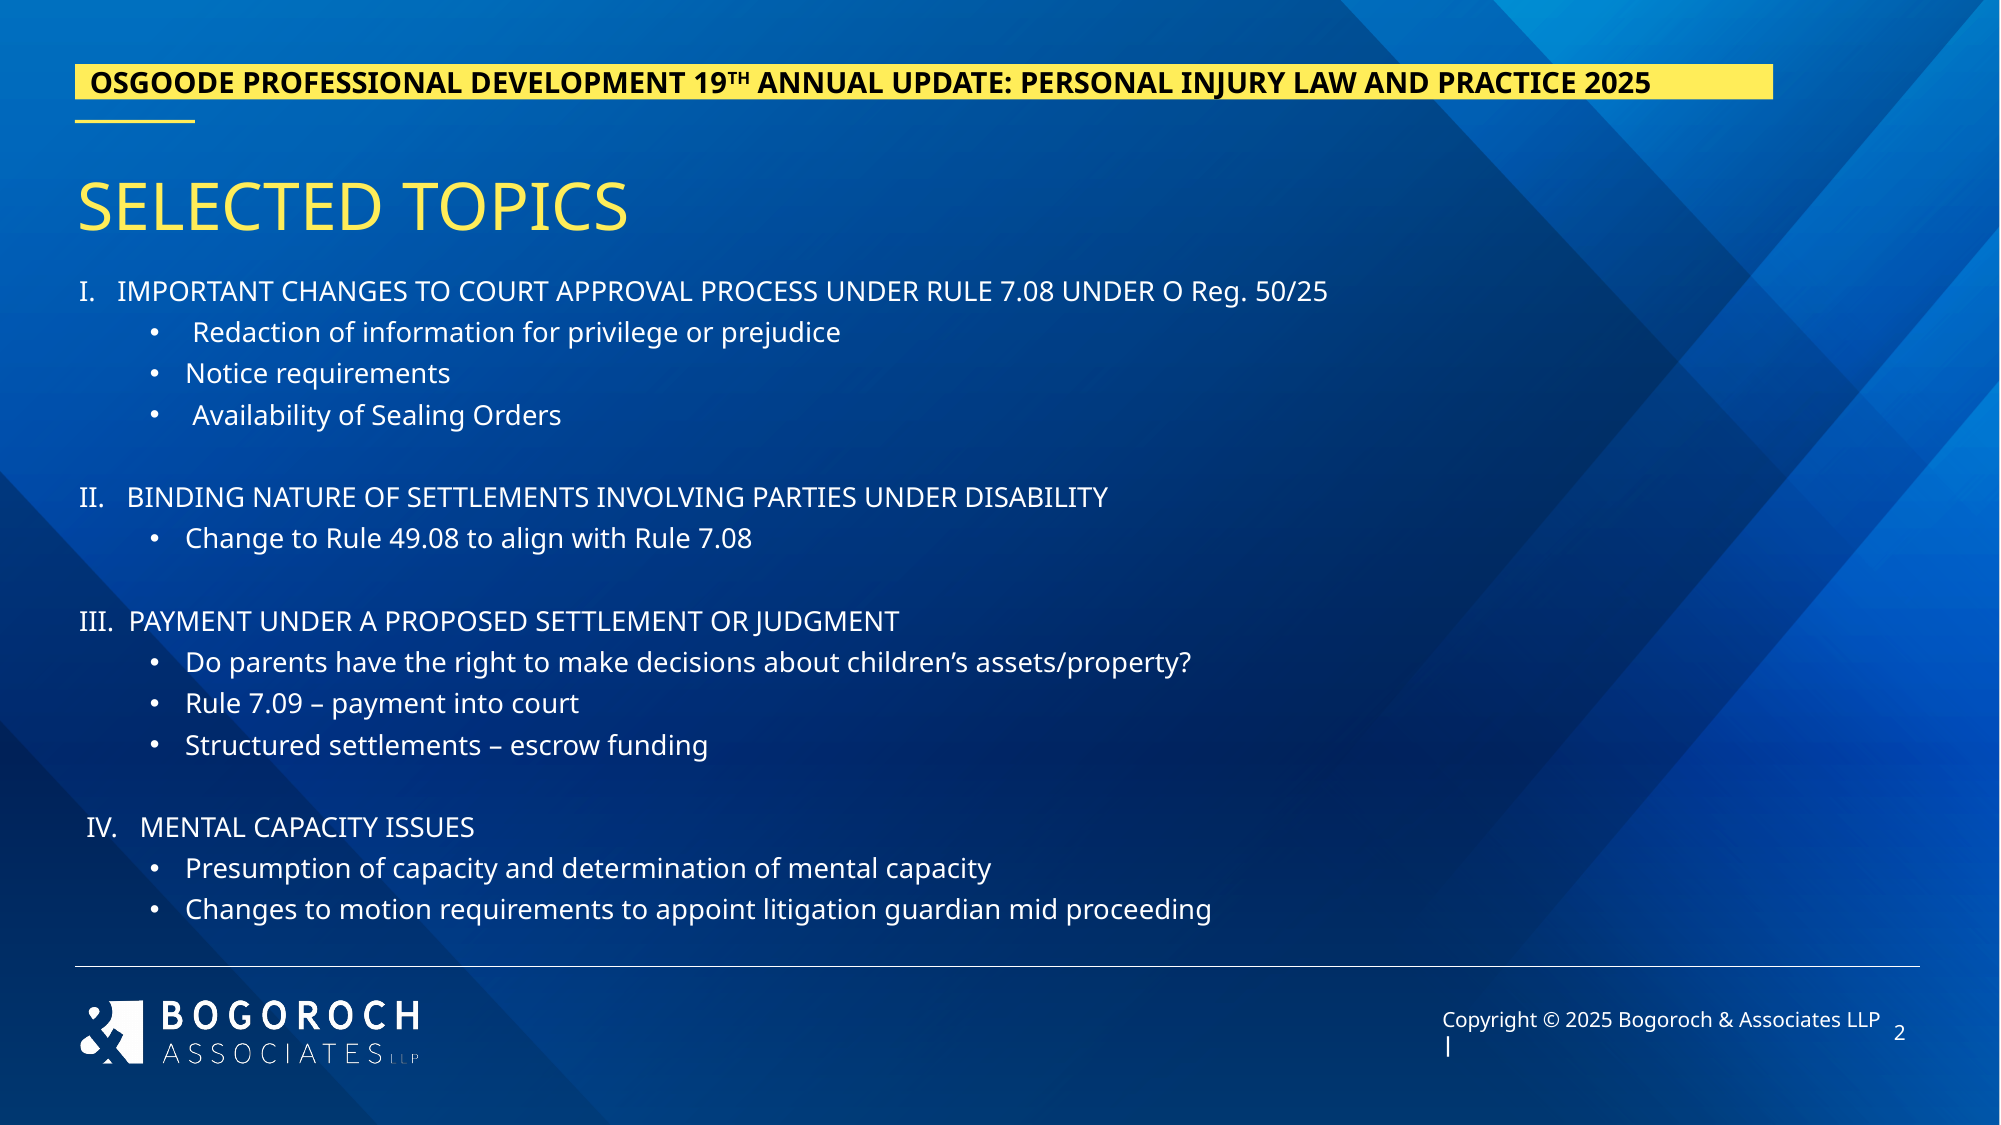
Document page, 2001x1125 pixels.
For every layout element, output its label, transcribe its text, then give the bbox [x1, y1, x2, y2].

picture [0, 0, 2000, 1125]
list I. IMPORTANT CHANGES TO COURT APPROVAL PROCESS UNDER RULE 7.08 UNDER O Reg. 50/25 Redaction of information for privilege or prejudice Notice requirements Availability of Sealing Orders II. BINDING NATURE OF SETTLEMENTS INVOLVING PARTIES UNDER DISABILITY Change to Rule 49.08 to align with Rule 7.08 III. PAYMENT UNDER A PROPOSED SETTLEMENT OR JUDGMENT Do parents have the right to make decisions about children’s assets/property? Rule 7.09 – payment into court Structured settlements – escrow funding IV. MENTAL CAPACITY ISSUES Presumption of capacity and determination of mental capacity Changes to motion requirements to appoint litigation guardian mid proceeding [79, 266, 1925, 943]
title SELECTED TOPICS [77, 165, 1803, 253]
